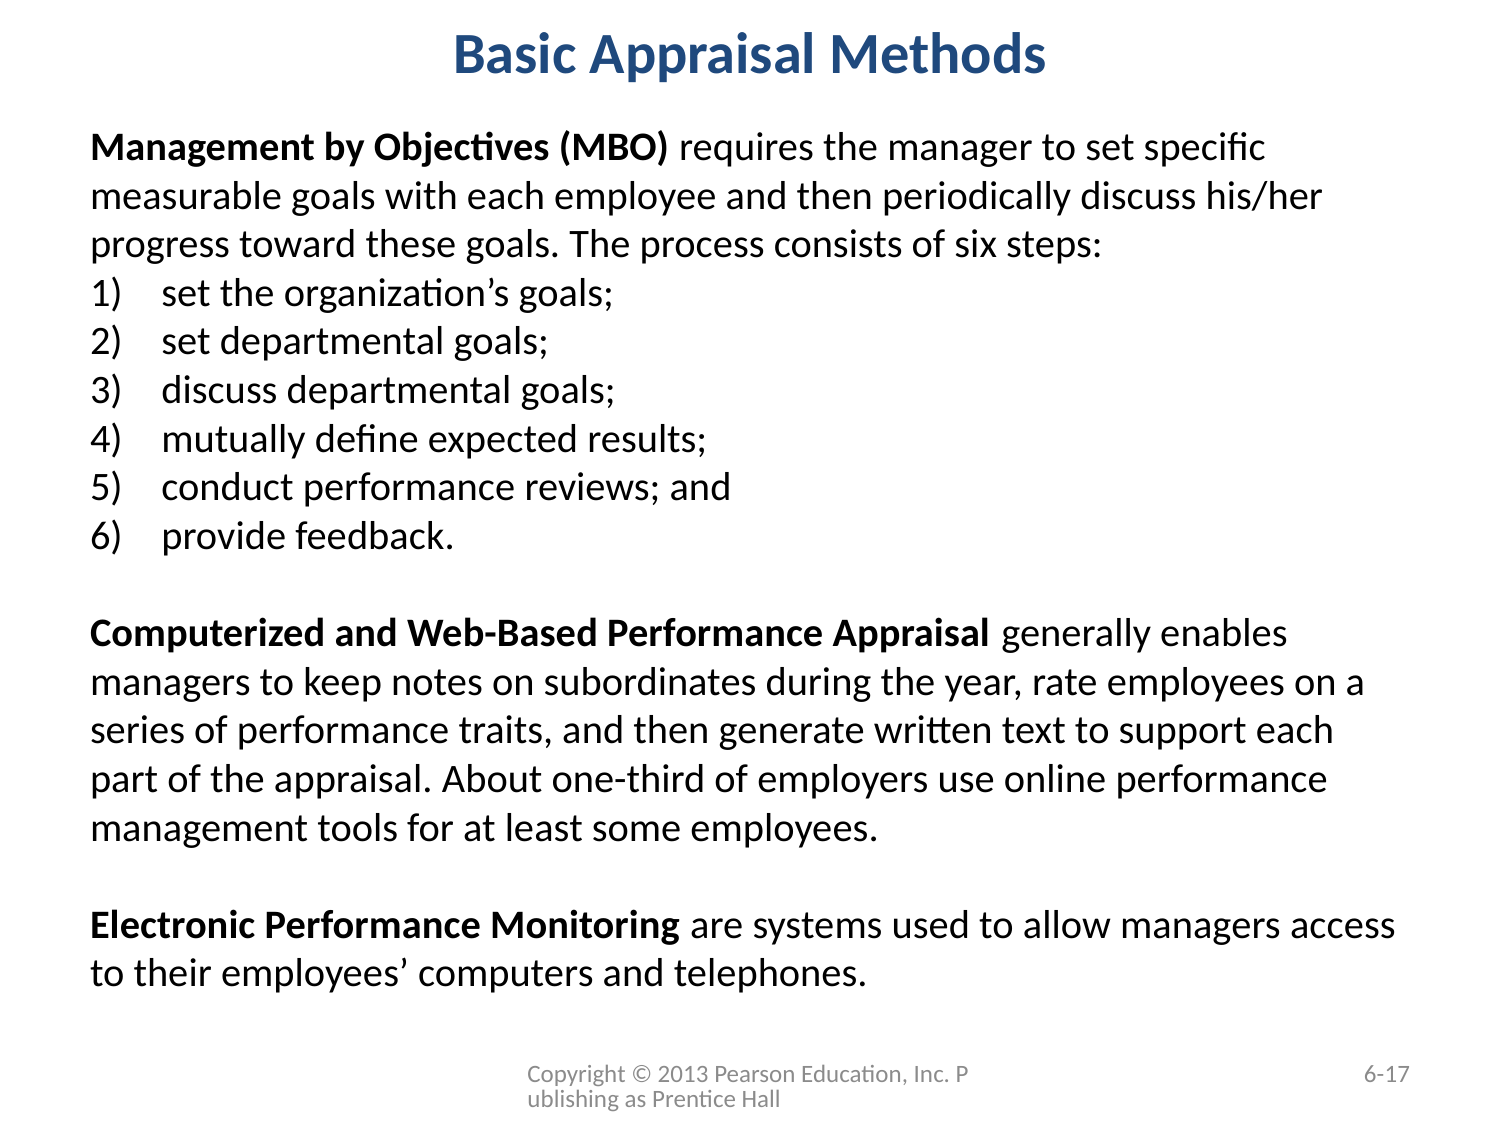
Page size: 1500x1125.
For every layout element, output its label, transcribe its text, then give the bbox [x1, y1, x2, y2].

list Management by Objectives (MBO) requires the manager to set specific measurable goals with each employee and then periodically discuss his/her progress toward these goals. The process consists of six steps: set the organization’s goals; set departmental goals; discuss departmental goals; mutually define expected results; conduct performance reviews; and provide feedback. Computerized and Web-Based Performance Appraisal generally enables managers to keep notes on subordinates during the year, rate employees on a series of performance traits, and then generate written text to support each part of the appraisal. About one-third of employers use online performance management tools for at least some employees. Electronic Performance Monitoring are systems used to allow managers access to their employees’ computers and telephones. [75, 112, 1425, 1005]
title Basic Appraisal Methods [75, 37, 1425, 63]
footer Copyright © 2013 Pearson Education, Inc. Publishing as Prentice Hall [512, 1042, 988, 1103]
slide_number 6-17 [1074, 1042, 1425, 1103]
